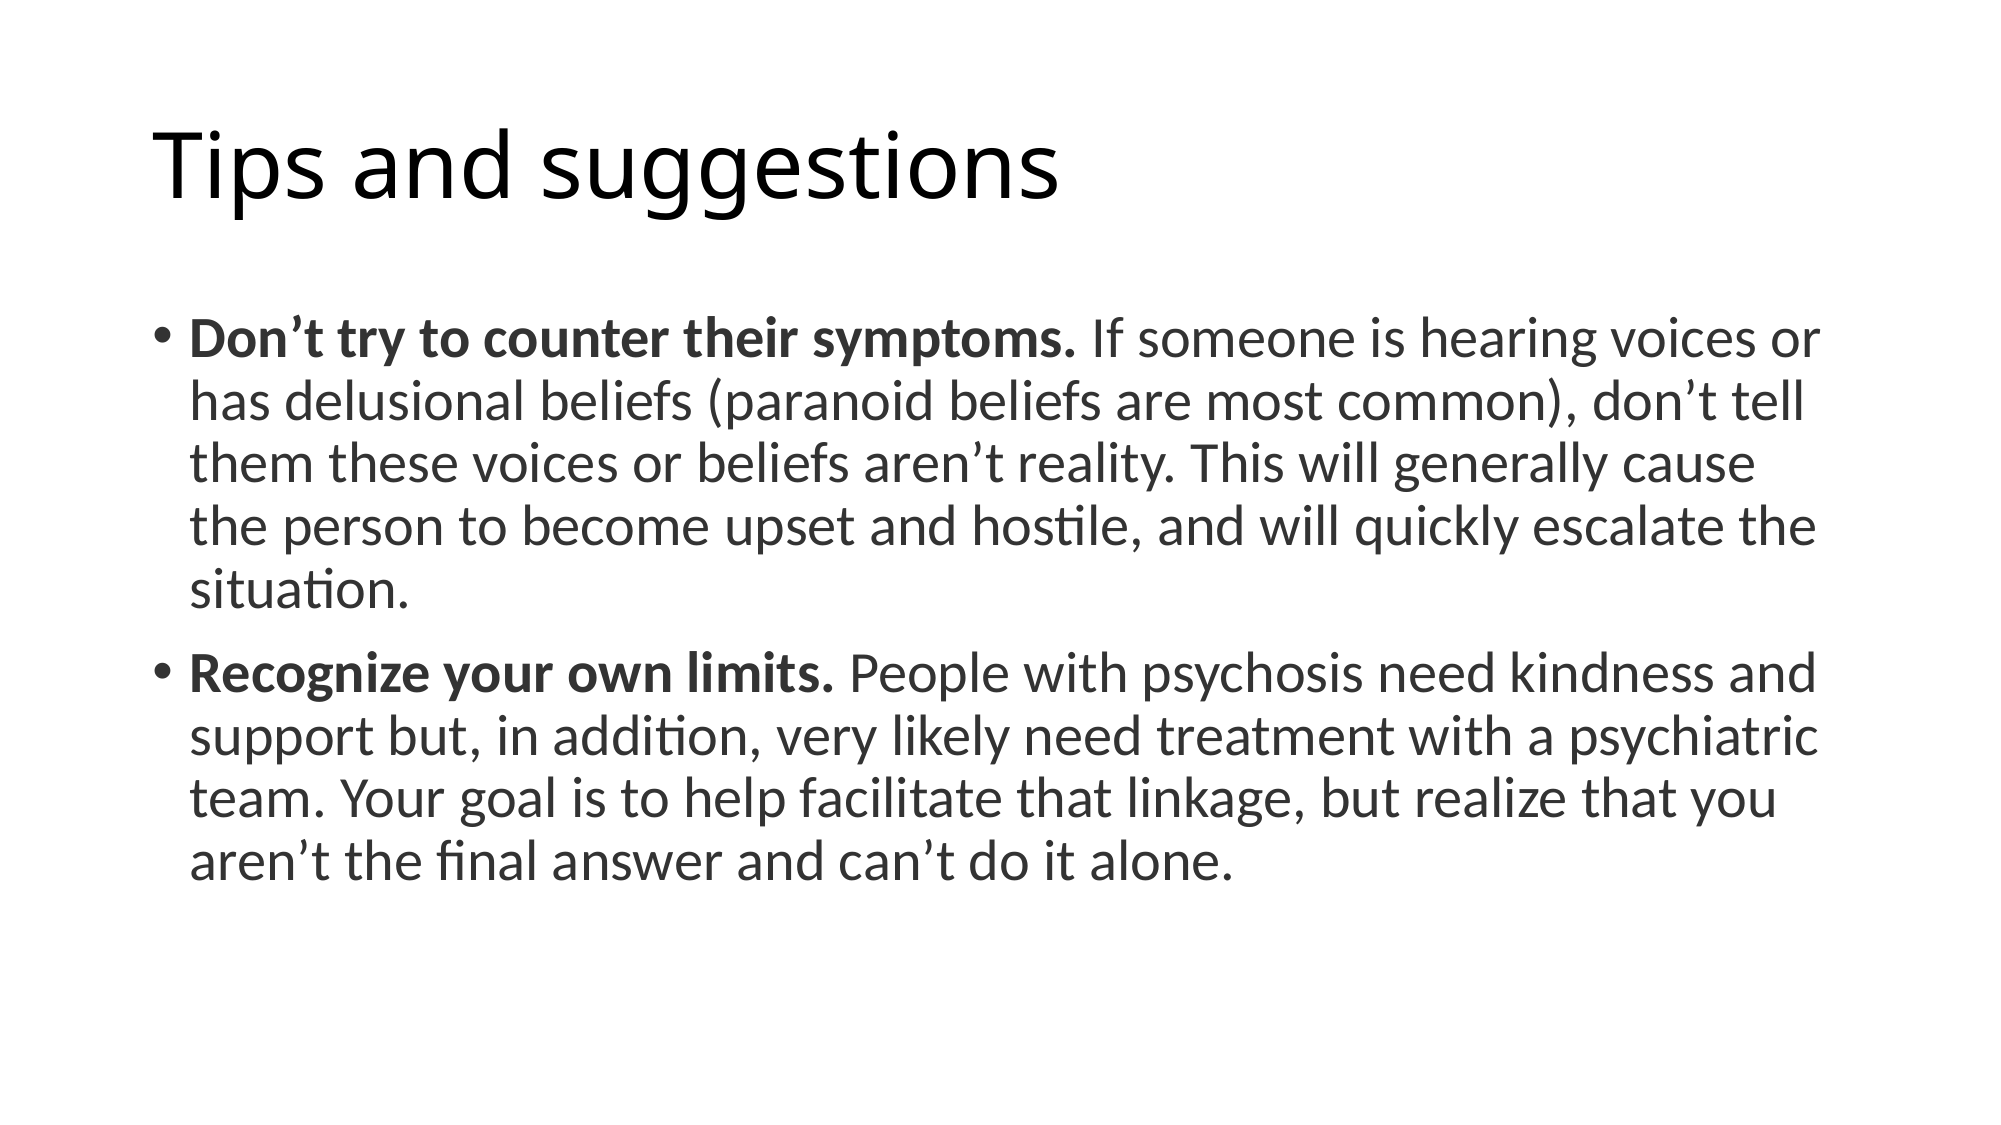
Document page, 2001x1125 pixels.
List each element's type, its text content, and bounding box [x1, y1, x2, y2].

title Tips and suggestions [137, 59, 1863, 278]
list Don’t try to counter their symptoms. If someone is hearing voices or has delusional beliefs (paranoid beliefs are most common), don’t tell them these voices or beliefs aren’t reality. This will generally cause the person to become upset and hostile, and will quickly escalate the situation. Recognize your own limits. People with psychosis need kindness and support but, in addition, very likely need treatment with a psychiatric team. Your goal is to help facilitate that linkage, but realize that you aren’t the final answer and can’t do it alone. [137, 299, 1863, 1014]
